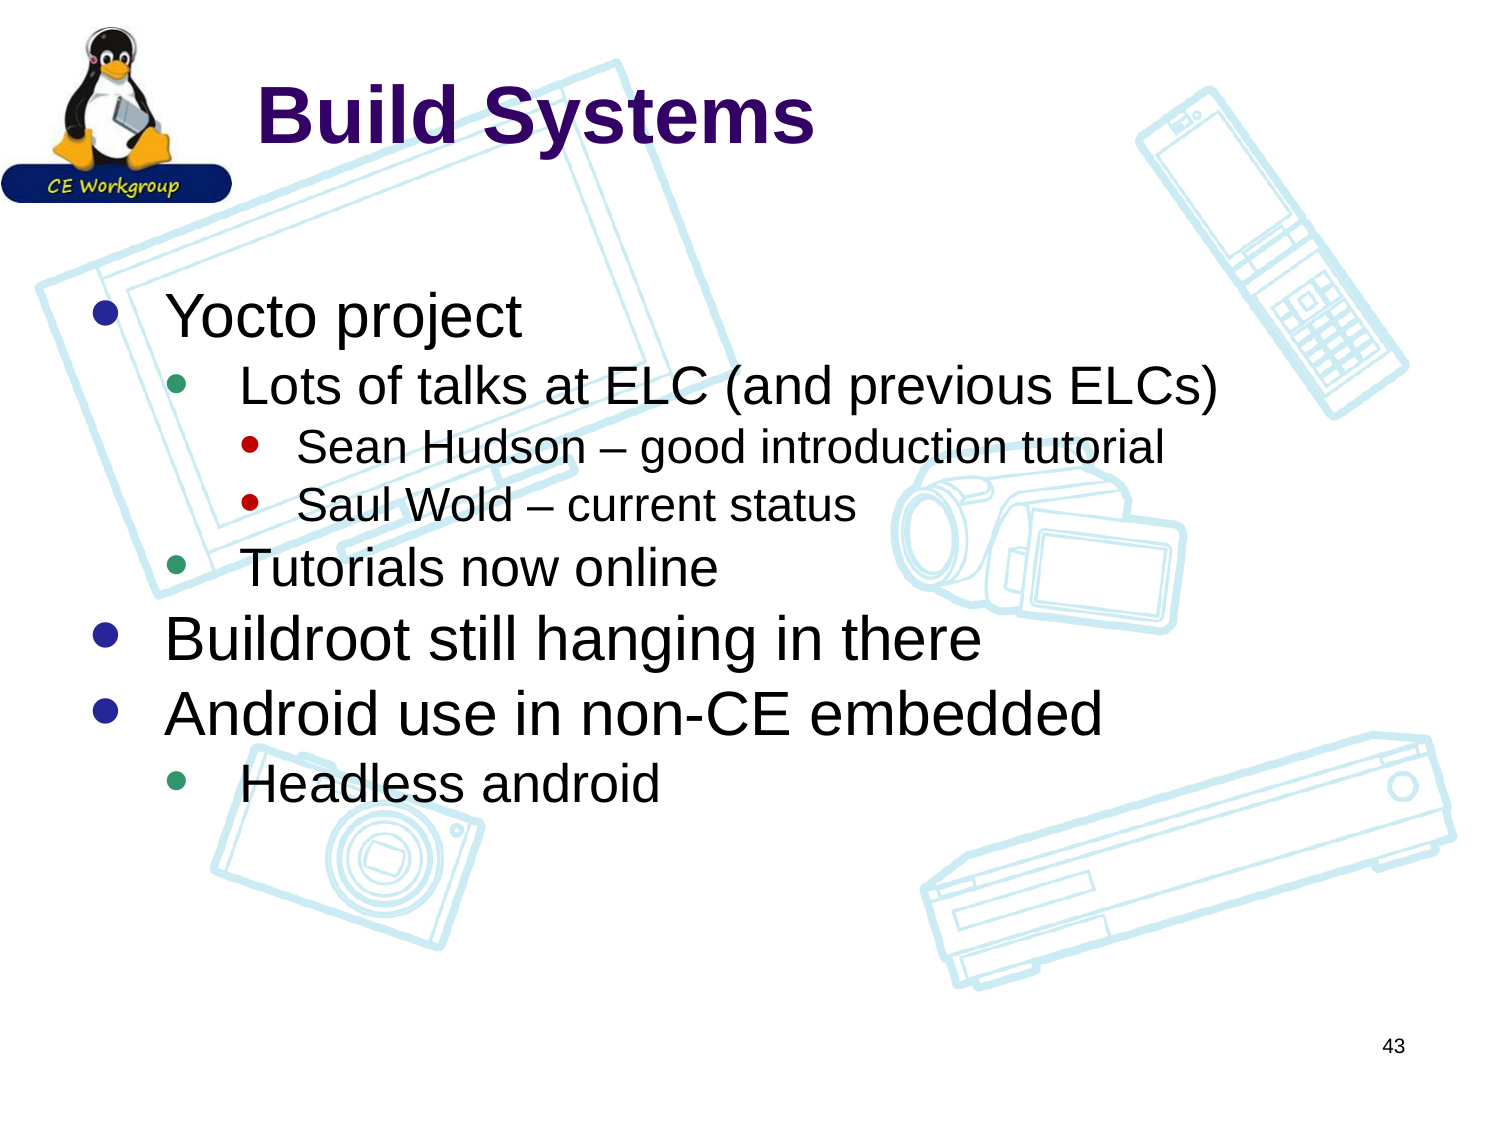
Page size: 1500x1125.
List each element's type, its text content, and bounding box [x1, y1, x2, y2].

slide_number 43 [1074, 1025, 1420, 1096]
list Yocto project Lots of talks at ELC (and previous ELCs) Sean Hudson – good introduction tutorial Saul Wold – current status Tutorials now online Buildroot still hanging in there Android use in non-CE embedded Headless android [75, 282, 1420, 1001]
title Build Systems [242, 19, 1475, 227]
picture [0, 0, 1500, 1063]
